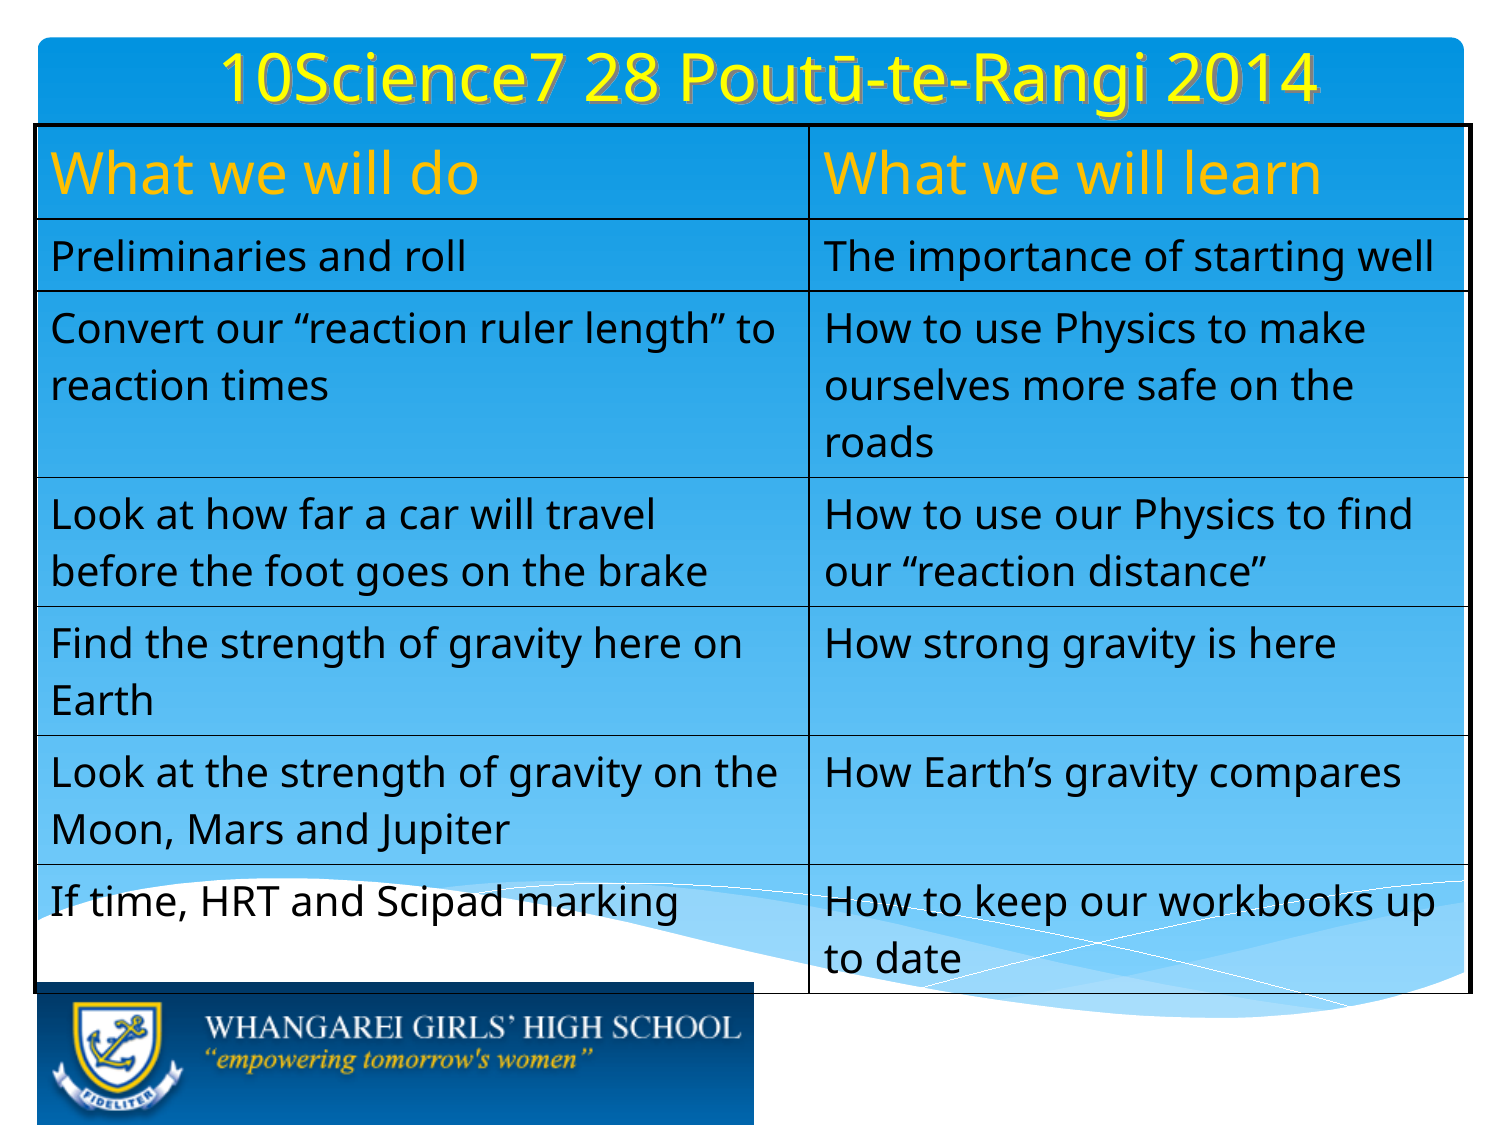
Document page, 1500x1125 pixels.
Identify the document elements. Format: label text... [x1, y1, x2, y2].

table_cell Convert our “reaction ruler length” to reaction times [37, 292, 808, 477]
table_cell How to keep our workbooks up to date [810, 865, 1468, 993]
table_cell Look at how far a car will travel before the foot goes on the brake [37, 478, 808, 606]
table_cell Preliminaries and roll [37, 220, 808, 290]
text_box 10Science7 28 Poutū-te-Rangi 2014 [162, 24, 1375, 123]
table_cell How to use Physics to make ourselves more safe on the roads [810, 292, 1468, 477]
table_cell How to use our Physics to find our “reaction distance” [810, 478, 1468, 606]
table_cell How Earth’s gravity compares [810, 736, 1468, 864]
table_header What we will learn [810, 127, 1468, 218]
picture [37, 982, 754, 1125]
table_cell The importance of starting well [810, 220, 1468, 290]
table_cell Look at the strength of gravity on the Moon, Mars and Jupiter [37, 736, 808, 864]
table_cell If time, HRT and Scipad marking [37, 865, 808, 993]
table_cell Find the strength of gravity here on Earth [37, 607, 808, 735]
table_header What we will do [37, 127, 808, 218]
table_cell How strong gravity is here [810, 607, 1468, 735]
